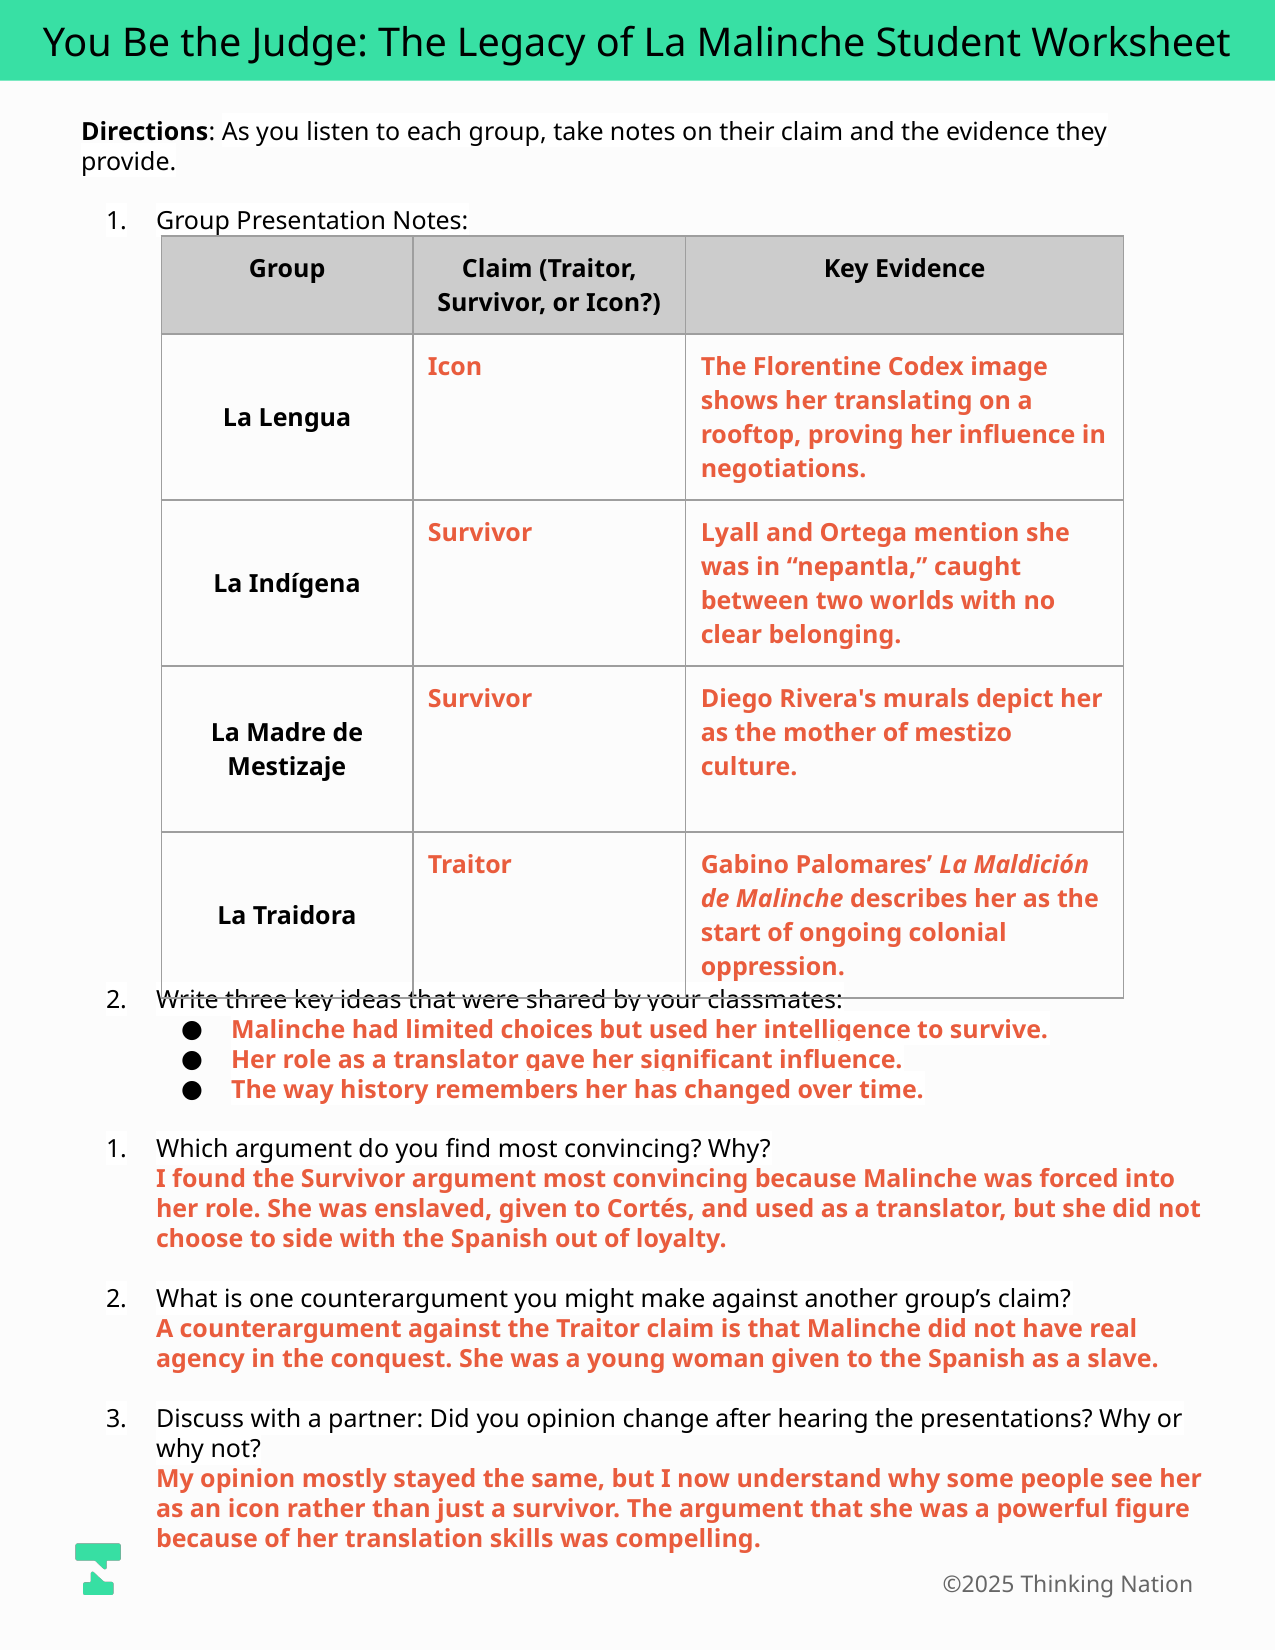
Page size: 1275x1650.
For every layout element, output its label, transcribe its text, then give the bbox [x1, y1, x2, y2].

table_cell La Indígena [162, 501, 412, 665]
table_cell Gabino Palomares’ La Maldición de Malinche describes her as the start of ongoing colonial oppression. [686, 833, 1123, 997]
table_cell Lyall and Ortega mention she was in “nepantla,” caught between two worlds with no clear belonging. [686, 501, 1123, 665]
table_cell La Lengua [162, 335, 412, 499]
table_cell Traitor [414, 833, 685, 997]
table_header Group [162, 237, 412, 333]
table_cell Icon [414, 335, 685, 499]
text_box ©2025 Thinking Nation [907, 1553, 1210, 1605]
table_cell Diego Rivera's murals depict her as the mother of mestizo culture. [686, 667, 1123, 831]
table_cell La Madre de Mestizaje [162, 667, 412, 831]
table_header Key Evidence [686, 237, 1123, 333]
text_box You Be the Judge: The Legacy of La Malinche Student Worksheet [0, 0, 1275, 81]
table_cell La Traidora [162, 833, 412, 997]
table_cell Survivor [414, 501, 685, 665]
table_header Claim (Traitor, Survivor, or Icon?) [414, 237, 685, 333]
text_box Directions: As you listen to each group, take notes on their claim and the evidence they provide. Group Presentation Notes: Write three key ideas that were shared by your classmates: Malinche had limited choices but used her intelligence to survive. Her role as a translator gave her significant influence. The way history remembers her has changed over time. Which argument do you find most convincing? Why? I found the Survivor argument most convincing because Malinche was forced into her role. She was enslaved, given to Cortés, and used as a translator, but she did not choose to side with the Spanish out of loyalty. What is one counterargument you might make against another group’s claim? A counterargument against the Traitor claim is that Malinche did not have real agency in the conquest. She was a young woman given to the Spanish as a slave. Discuss with a partner: Did you opinion change after hearing the presentations? Why or why not? My opinion mostly stayed the same, but I now understand why some people see her as an icon rather than just a survivor. The argument that she was a powerful figure because of her translation skills was compelling. [62, 96, 1223, 1471]
picture [62, 1533, 134, 1605]
table_cell Survivor [414, 667, 685, 831]
table_cell The Florentine Codex image shows her translating on a rooftop, proving her influence in negotiations. [686, 335, 1123, 499]
